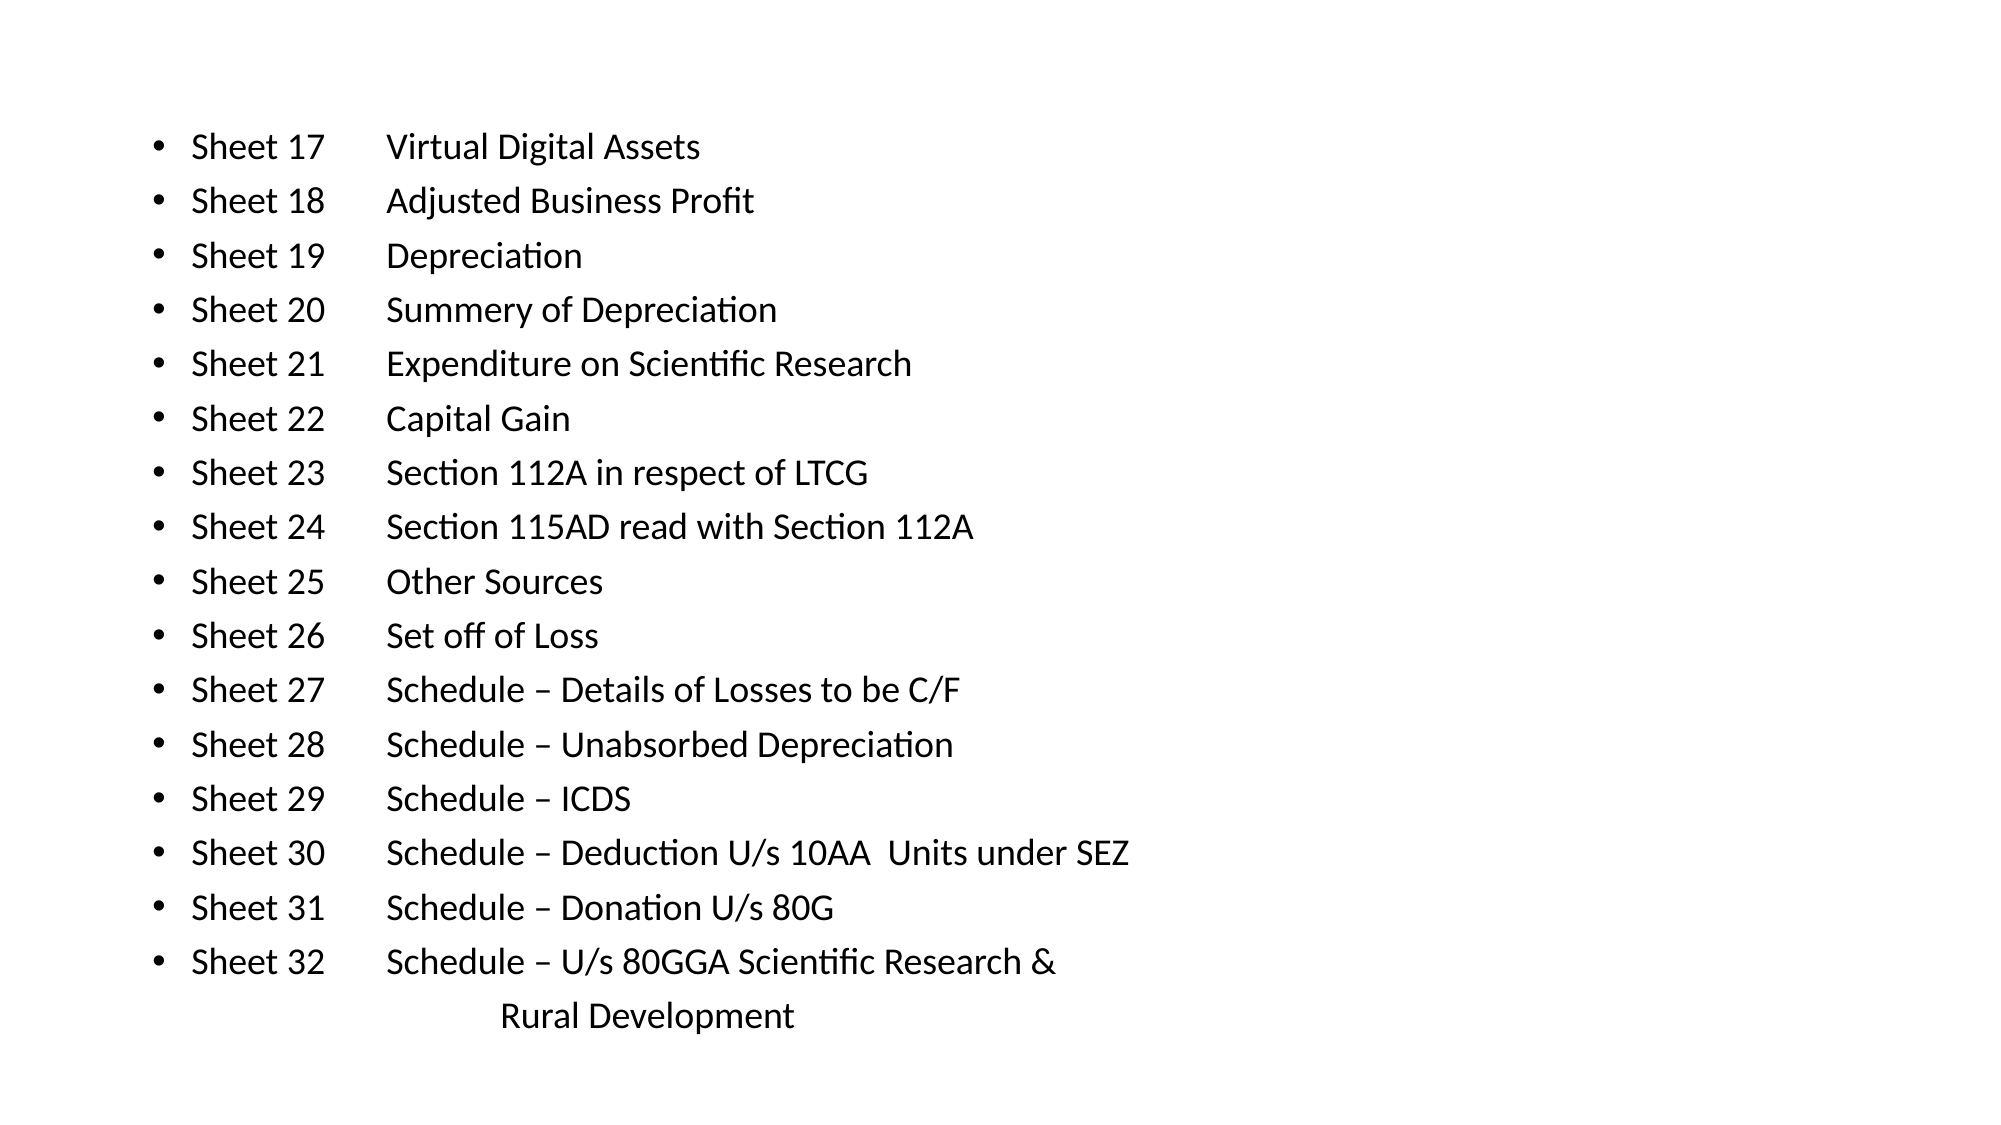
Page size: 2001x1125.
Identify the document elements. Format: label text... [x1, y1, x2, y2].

list Sheet 17 Virtual Digital Assets Sheet 18 Adjusted Business Profit Sheet 19 Depreciation Sheet 20 Summery of Depreciation Sheet 21 Expenditure on Scientific Research Sheet 22 Capital Gain Sheet 23 Section 112A in respect of LTCG Sheet 24 Section 115AD read with Section 112A Sheet 25 Other Sources Sheet 26 Set off of Loss Sheet 27 Schedule – Details of Losses to be C/F Sheet 28 Schedule – Unabsorbed Depreciation Sheet 29 Schedule – ICDS Sheet 30 Schedule – Deduction U/s 10AA Units under SEZ Sheet 31 Schedule – Donation U/s 80G Sheet 32 Schedule – U/s 80GGA Scientific Research & Rural Development [137, 60, 1863, 1059]
